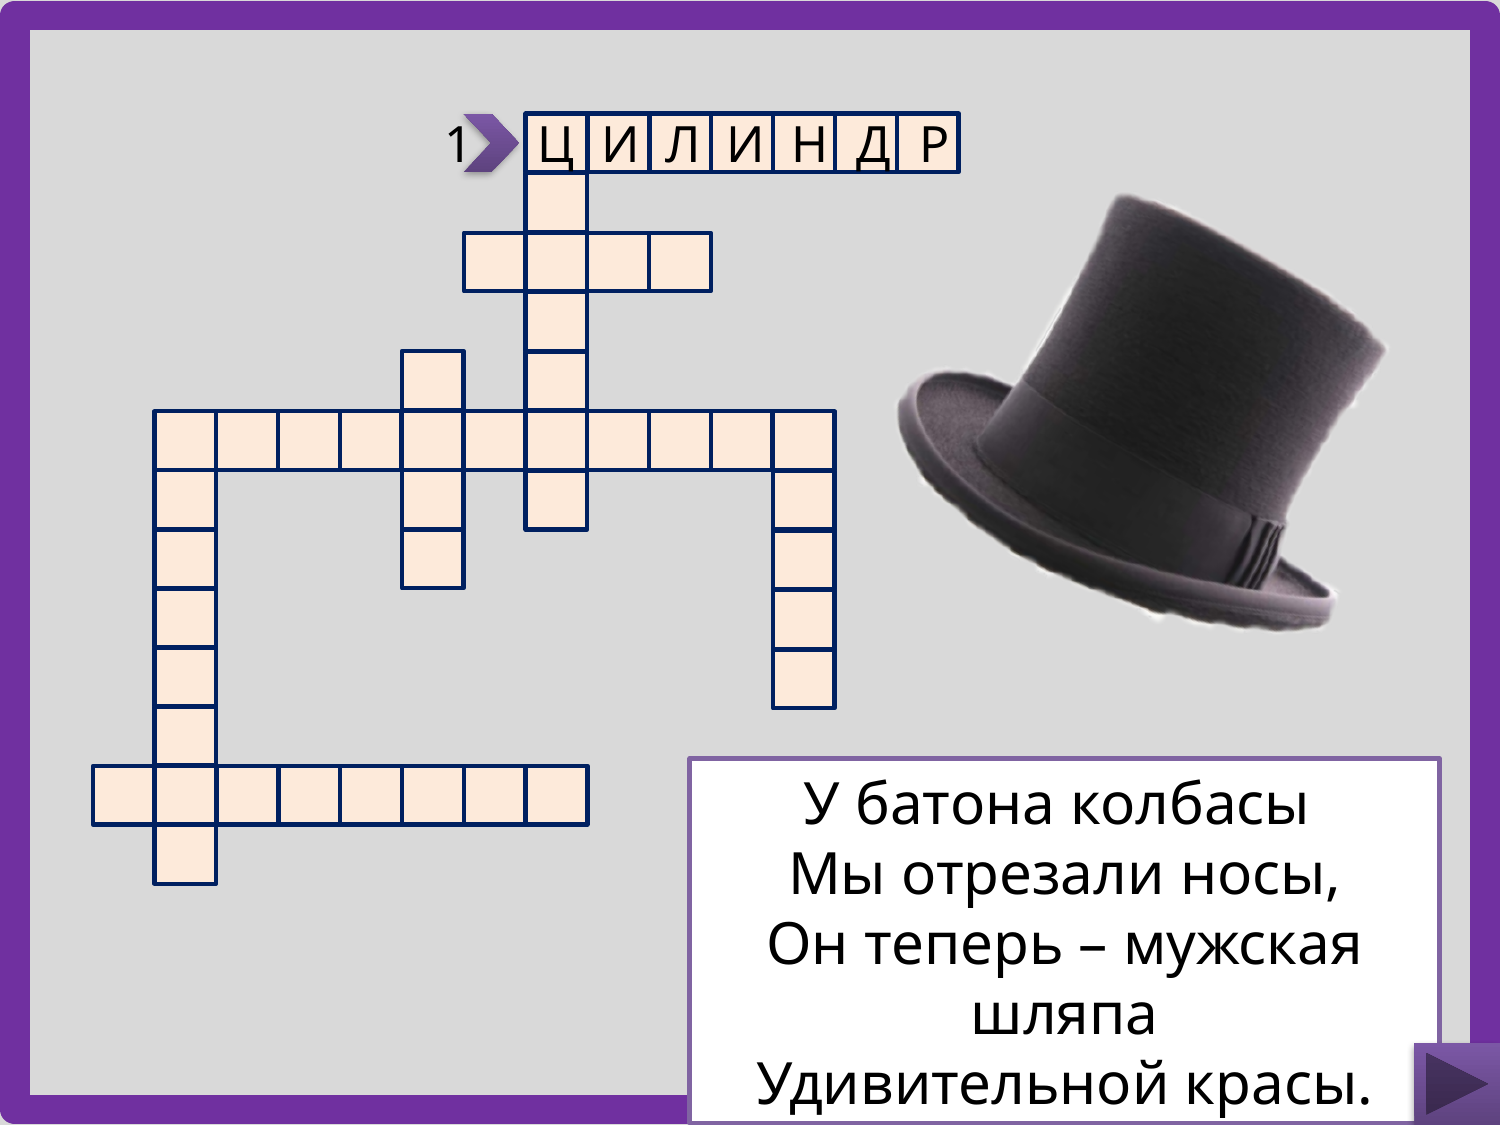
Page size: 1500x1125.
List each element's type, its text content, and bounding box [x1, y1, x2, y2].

text_box И [712, 105, 776, 111]
text_box [1414, 1042, 1500, 1125]
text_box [92, 113, 959, 884]
text_box Д [841, 105, 904, 111]
picture [914, 127, 1472, 725]
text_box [426, 104, 520, 181]
text_box Ц [522, 105, 586, 111]
text_box Н [776, 105, 841, 111]
text_box Р [904, 105, 965, 180]
text_box У батона колбасы Мы отрезали носы, Он теперь – мужская шляпа Удивительной красы. [687, 756, 1442, 1125]
text_box И [586, 105, 650, 111]
text_box Л [650, 105, 712, 111]
